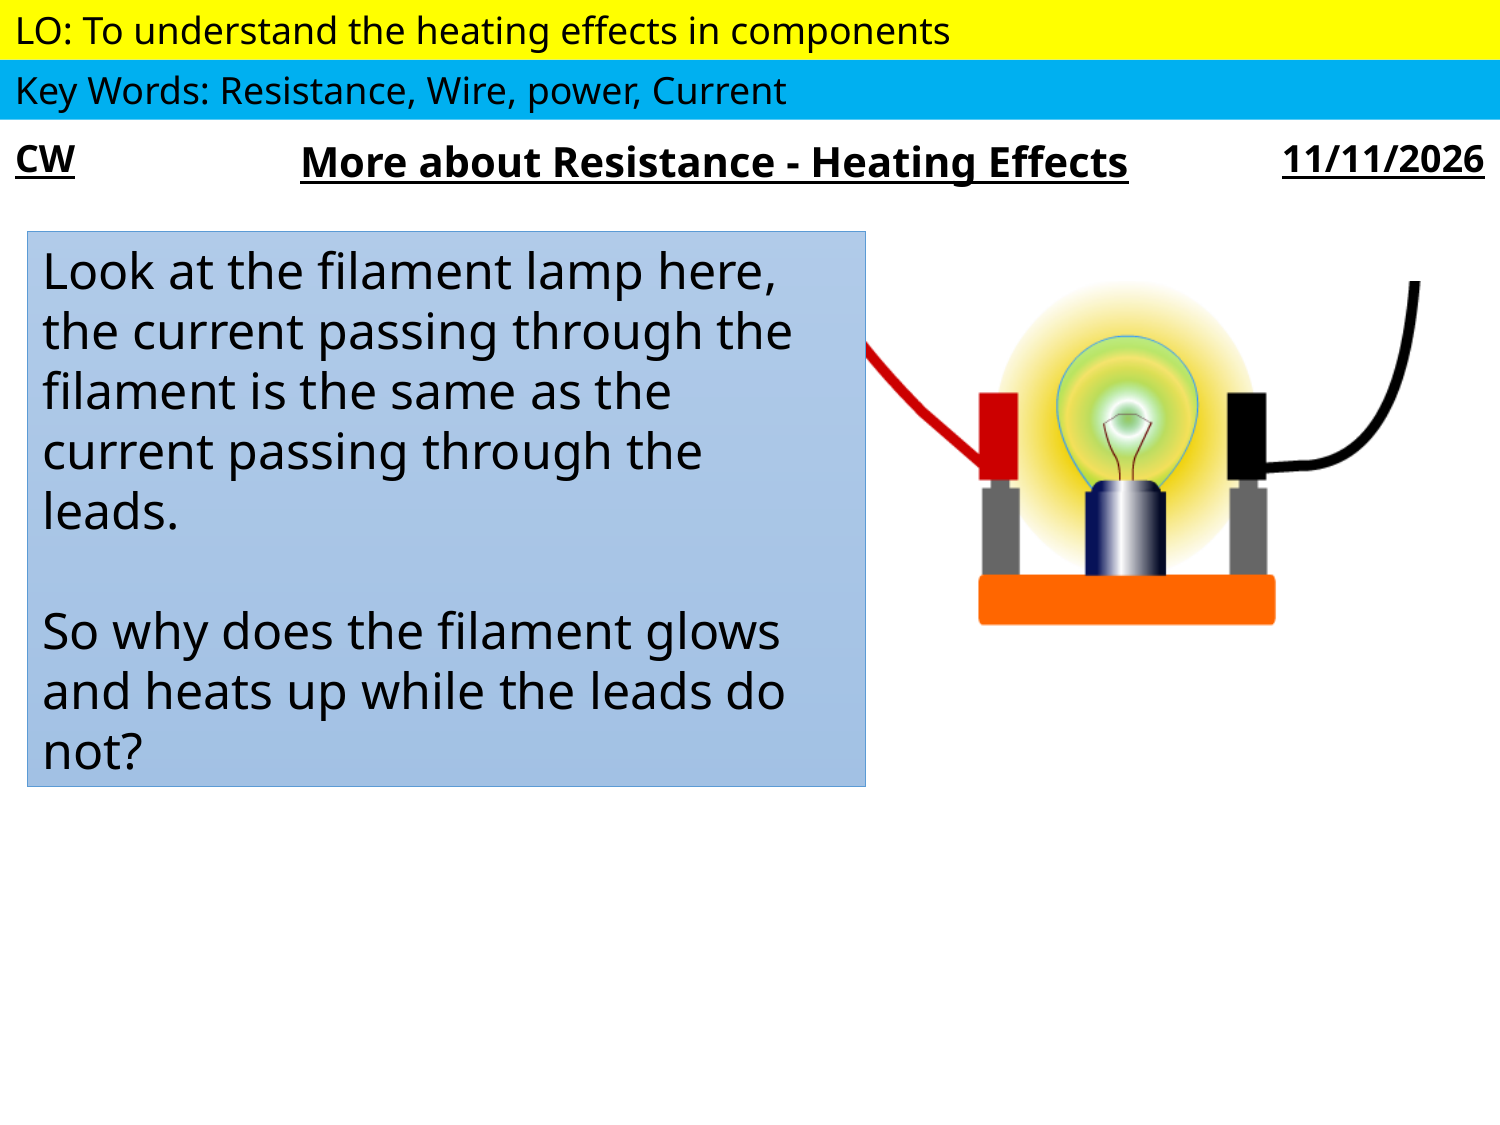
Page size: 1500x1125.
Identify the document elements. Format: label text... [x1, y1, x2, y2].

table_header 18/10/2016 [1234, 125, 1500, 260]
text_box Look at the filament lamp here, the current passing through the filament is the same as the current passing through the leads. So why does the filament glows and heats up while the leads do not? [27, 231, 866, 787]
picture [760, 281, 1465, 649]
table_header More about Resistance - Heating Effects [195, 125, 1234, 260]
table_header CW [0, 125, 195, 260]
